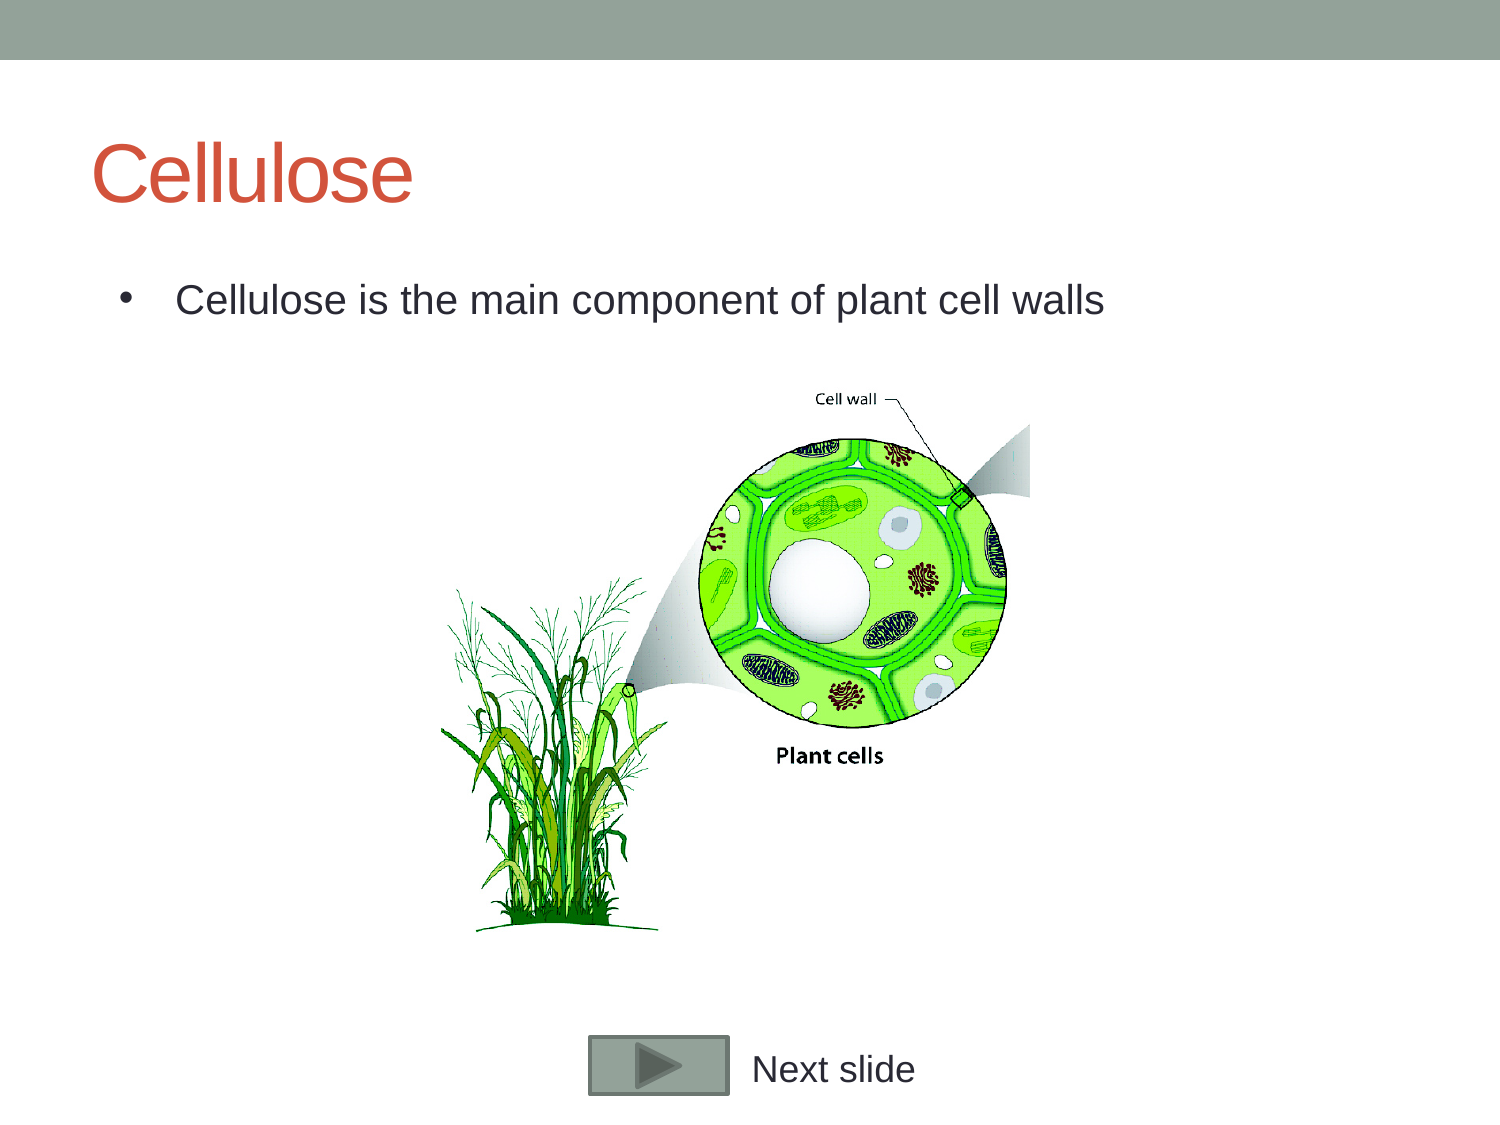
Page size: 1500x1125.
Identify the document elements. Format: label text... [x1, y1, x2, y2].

text_box Next slide [736, 1037, 931, 1097]
title Cellulose [75, 87, 1425, 250]
text_box [588, 1035, 730, 1096]
picture [441, 374, 1030, 987]
text_box Cellulose is the main component of plant cell walls [104, 265, 1121, 330]
